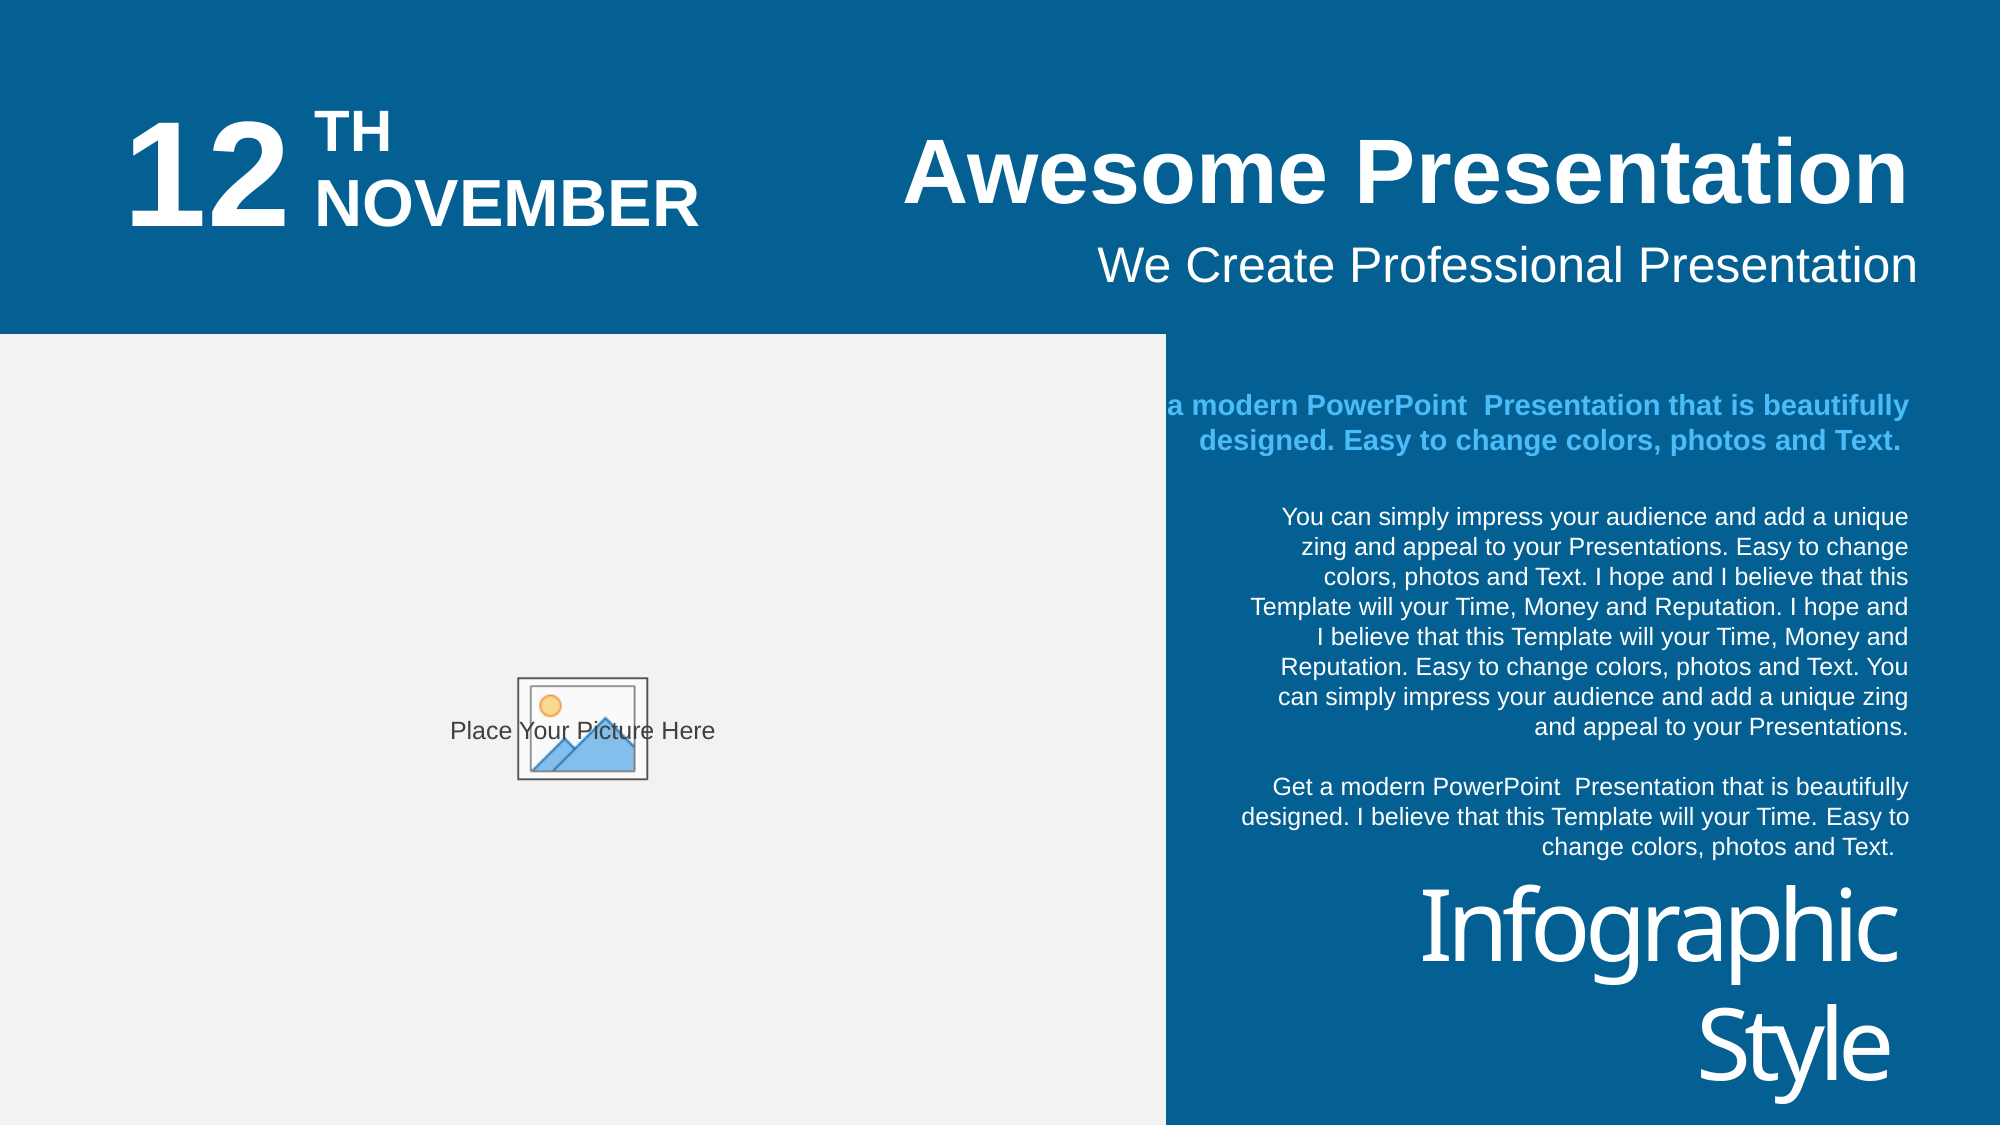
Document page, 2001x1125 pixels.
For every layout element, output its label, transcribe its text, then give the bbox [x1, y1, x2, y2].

picture [0, 333, 1167, 1125]
text_box You can simply impress your audience and add a unique zing and appeal to your Presentations. Easy to change colors, photos and Text. I hope and I believe that this Template will your Time, Money and Reputation. I hope and I believe that this Template will your Time, Money and Reputation. Easy to change colors, photos and Text. You can simply impress your audience and add a unique zing and appeal to your Presentations. Get a modern PowerPoint Presentation that is beautifully designed. I believe that this Template will your Time. Easy to change colors, photos and Text. [1226, 499, 1925, 868]
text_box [85, 68, 738, 266]
text_box Get a modern PowerPoint Presentation that is beautifully designed. Easy to change colors, photos and Text. [1167, 379, 1925, 499]
text_box Infographic Style [1285, 853, 1910, 1109]
text_box Awesome Presentation [854, 104, 1925, 229]
text_box We Create Professional Presentation [852, 232, 1923, 293]
